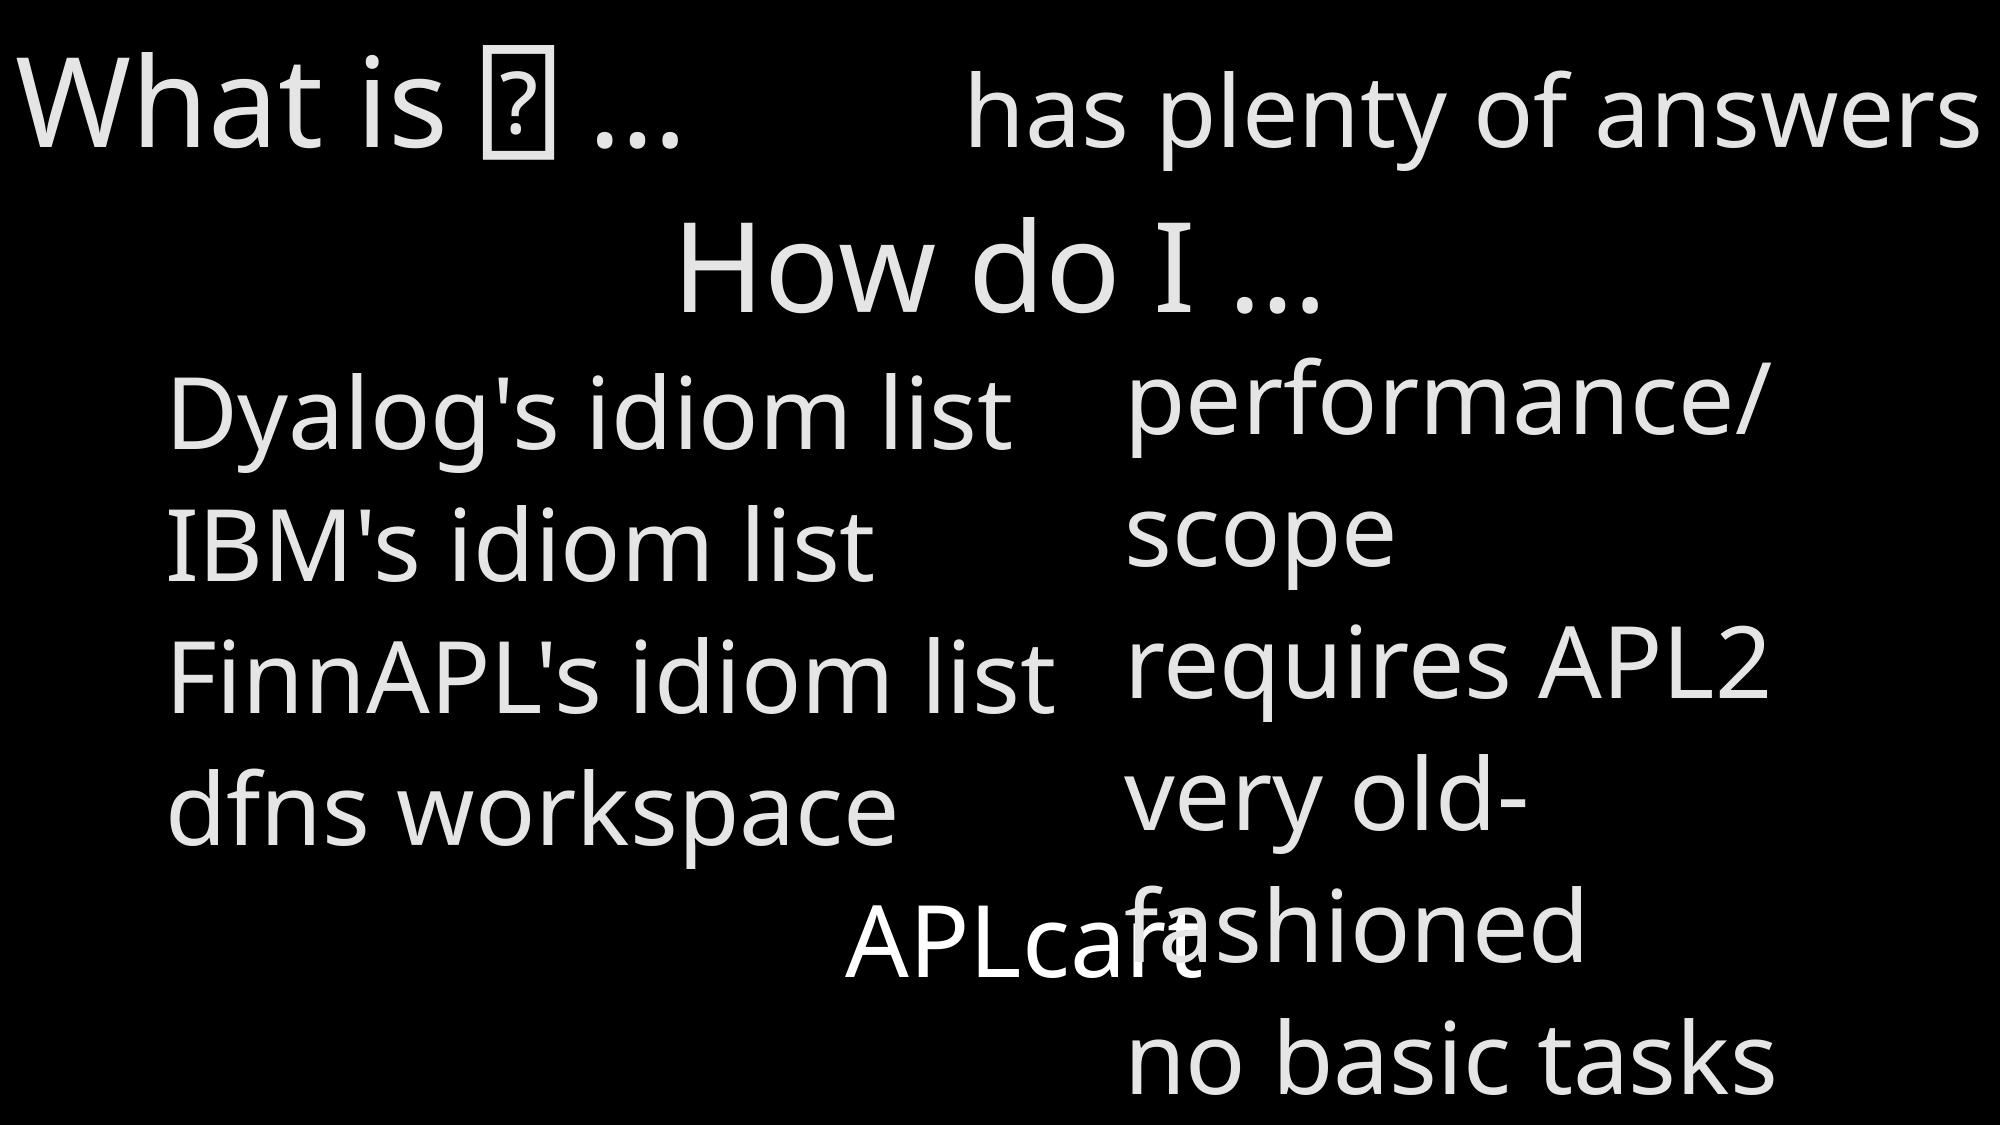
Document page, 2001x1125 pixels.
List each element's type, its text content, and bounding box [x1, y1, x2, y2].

list has plenty of answers How do I … Dyalog's idiom list IBM's idiom list FinnAPL's idiom list dfns workspace www.APLcart.info [0, 278, 1089, 1125]
list performance/scope requires APL2 very old-fashioned no basic tasks [1089, 0, 2000, 1125]
title What is ⍰ … [0, 0, 1863, 278]
